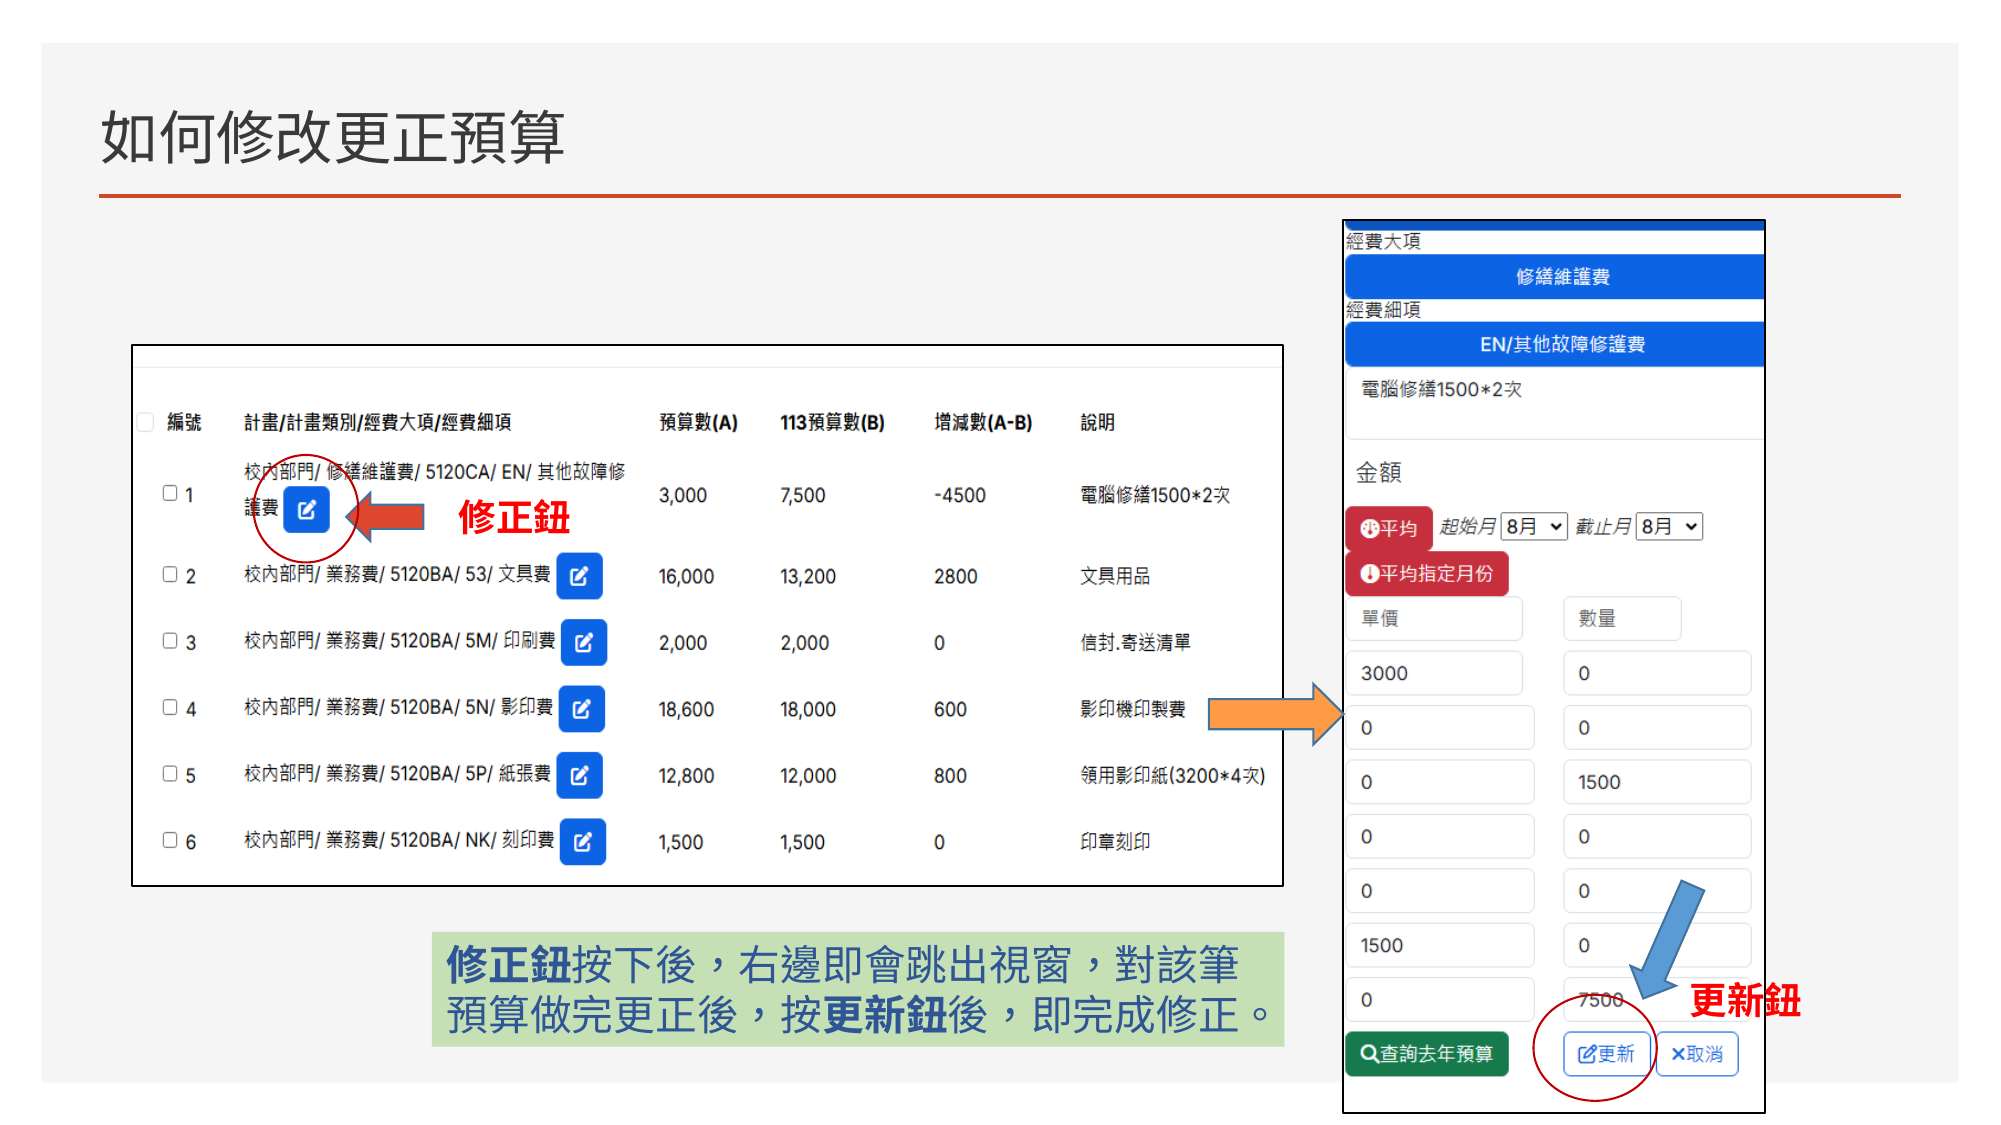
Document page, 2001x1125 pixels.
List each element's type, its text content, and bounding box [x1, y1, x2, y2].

picture [1343, 220, 1765, 1112]
text_box 更新鈕 [1765, 969, 1835, 1029]
picture [133, 346, 1283, 885]
text_box [1283, 681, 1343, 747]
title 如何修改更正預算 [85, 73, 1214, 179]
text_box 修正鈕按下後，右邊即會跳出視窗，對該筆預算做完更正後，按更新鈕後，即完成修正。 [431, 931, 1285, 1047]
